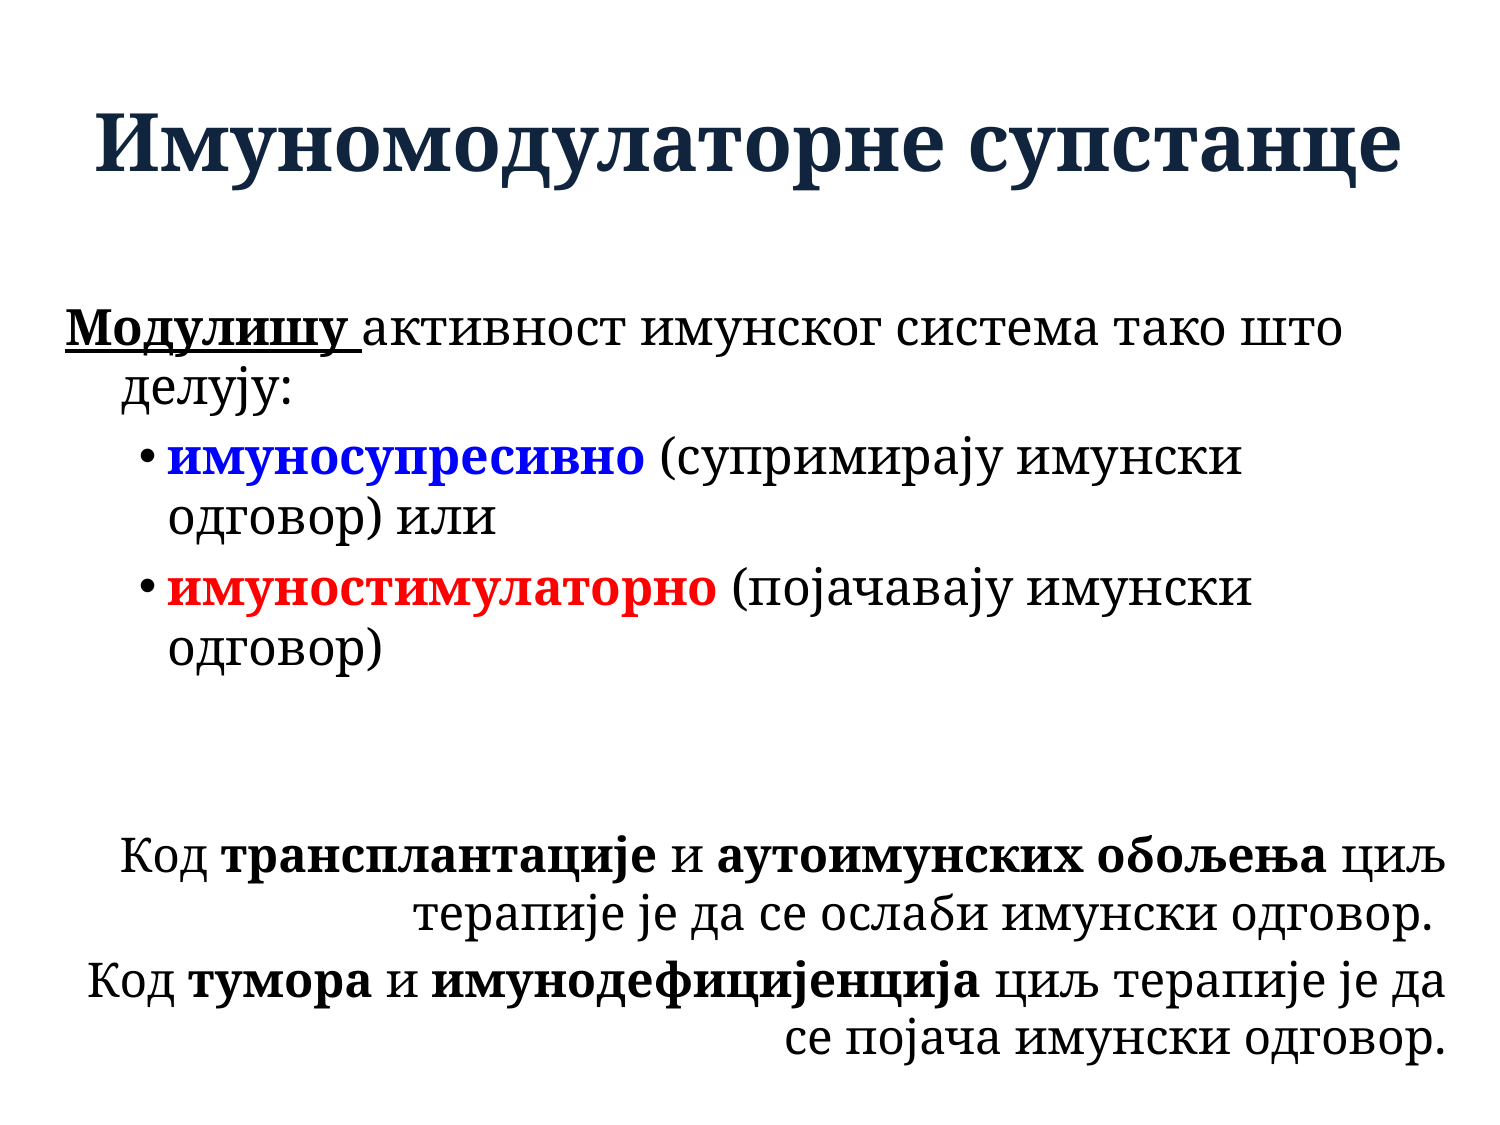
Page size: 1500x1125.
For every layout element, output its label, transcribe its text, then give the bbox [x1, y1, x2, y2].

list Mодулишу активност имунског система тако што делују: имуносупресивно (супримирају имунски одговор) или имуностимулаторно (појачавају имунски одговор) Код трансплантације и аутоимунских обољења циљ терапије је да се ослаби имунски одговор. Код тумора и имунодефицијенција циљ терапије је да се појача имунски одговор. [50, 287, 1463, 1088]
title Имуномодулаторне супстанце [75, 45, 1425, 233]
